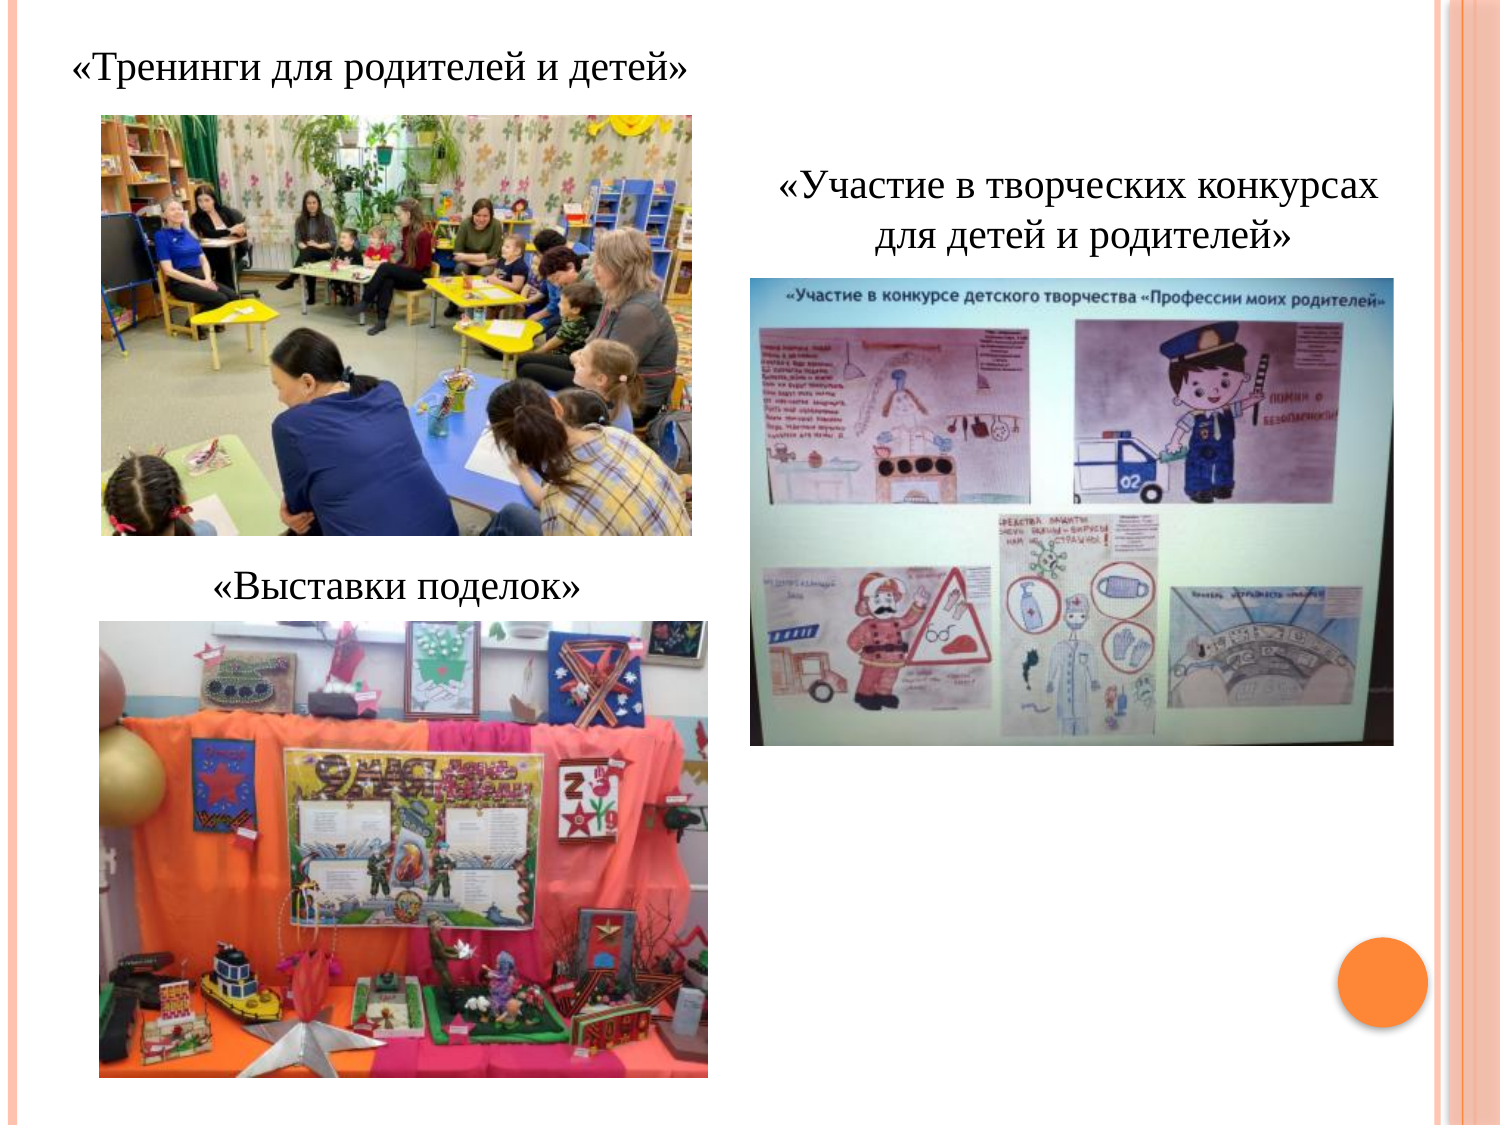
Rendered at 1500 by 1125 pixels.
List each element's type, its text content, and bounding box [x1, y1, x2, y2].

text_box «Выставки поделок» [197, 550, 597, 616]
text_box «Тренинги для родителей и детей» [56, 30, 705, 96]
picture [98, 620, 709, 1079]
picture [749, 278, 1394, 747]
text_box «Участие в творческих конкурсах для детей и родителей» [763, 148, 1405, 264]
picture [100, 114, 693, 537]
